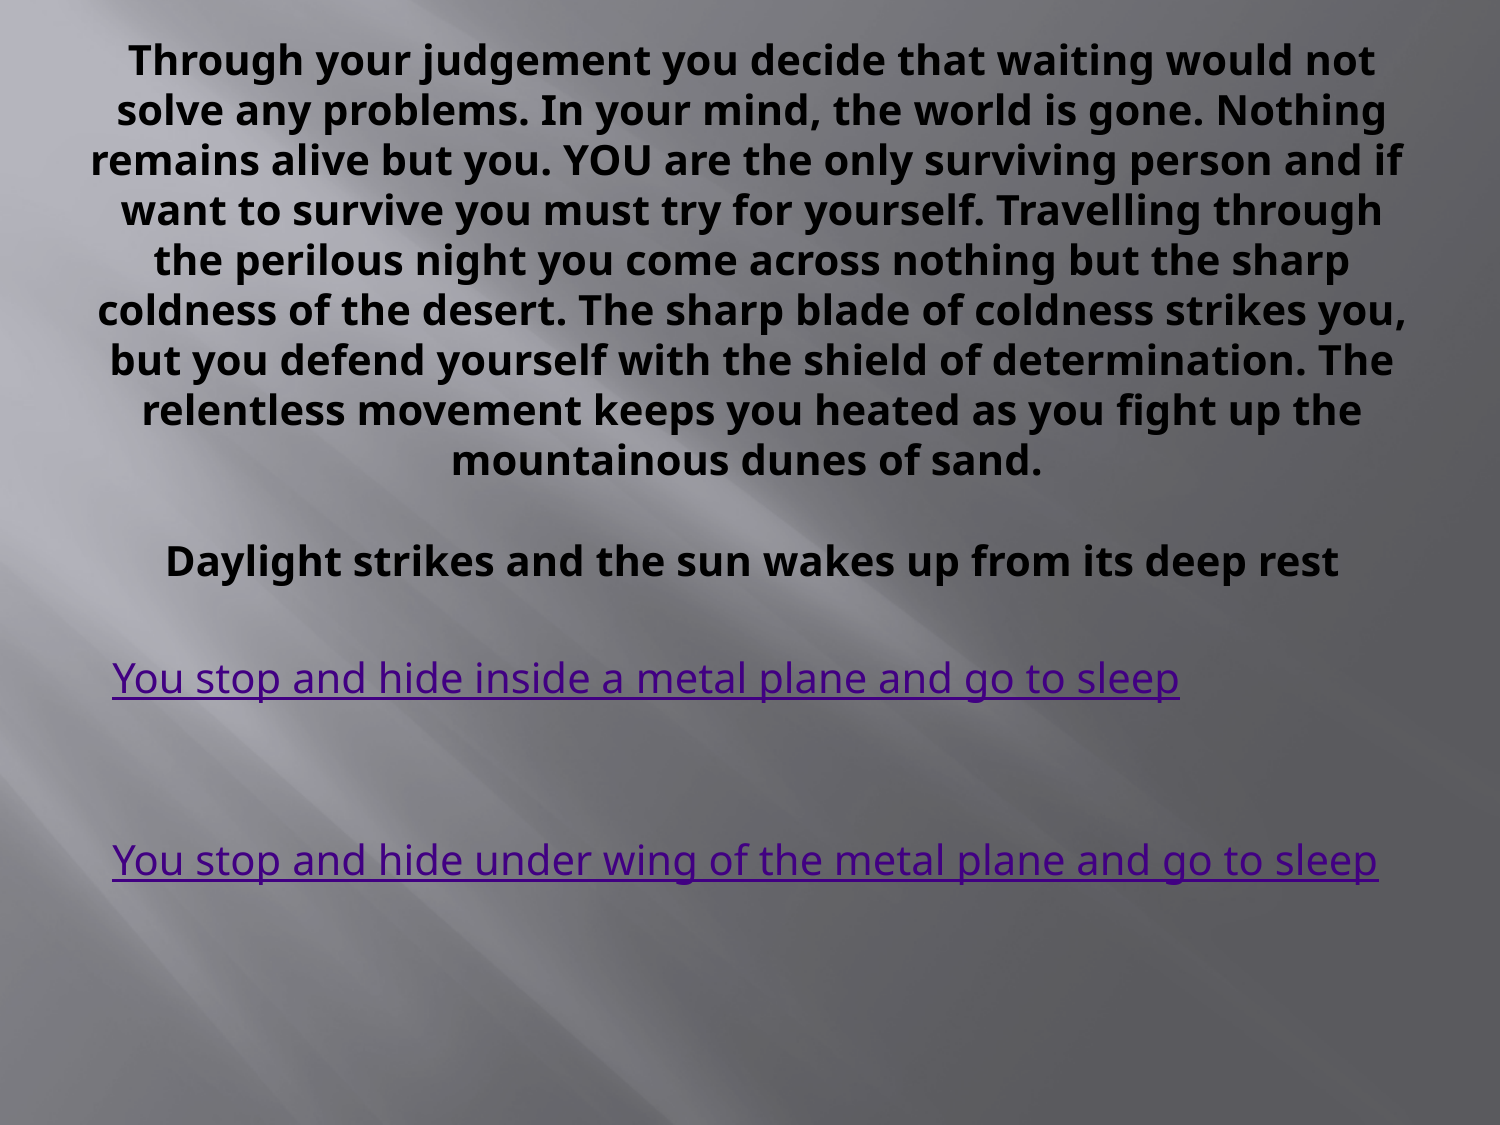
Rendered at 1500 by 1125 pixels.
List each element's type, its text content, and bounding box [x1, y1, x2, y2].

title Through your judgement you decide that waiting would not solve any problems. In your mind, the world is gone. Nothing remains alive but you. YOU are the only surviving person and if want to survive you must try for yourself. Travelling through the perilous night you come across nothing but the sharp coldness of the desert. The sharp blade of coldness strikes you, but you defend yourself with the shield of determination. The relentless movement keeps you heated as you fight up the mountainous dunes of sand. Daylight strikes and the sun wakes up from its deep rest [75, 0, 1430, 668]
list You stop and hide inside a metal plane and go to sleep You stop and hide under wing of the metal plane and go to sleep [75, 644, 1425, 1035]
